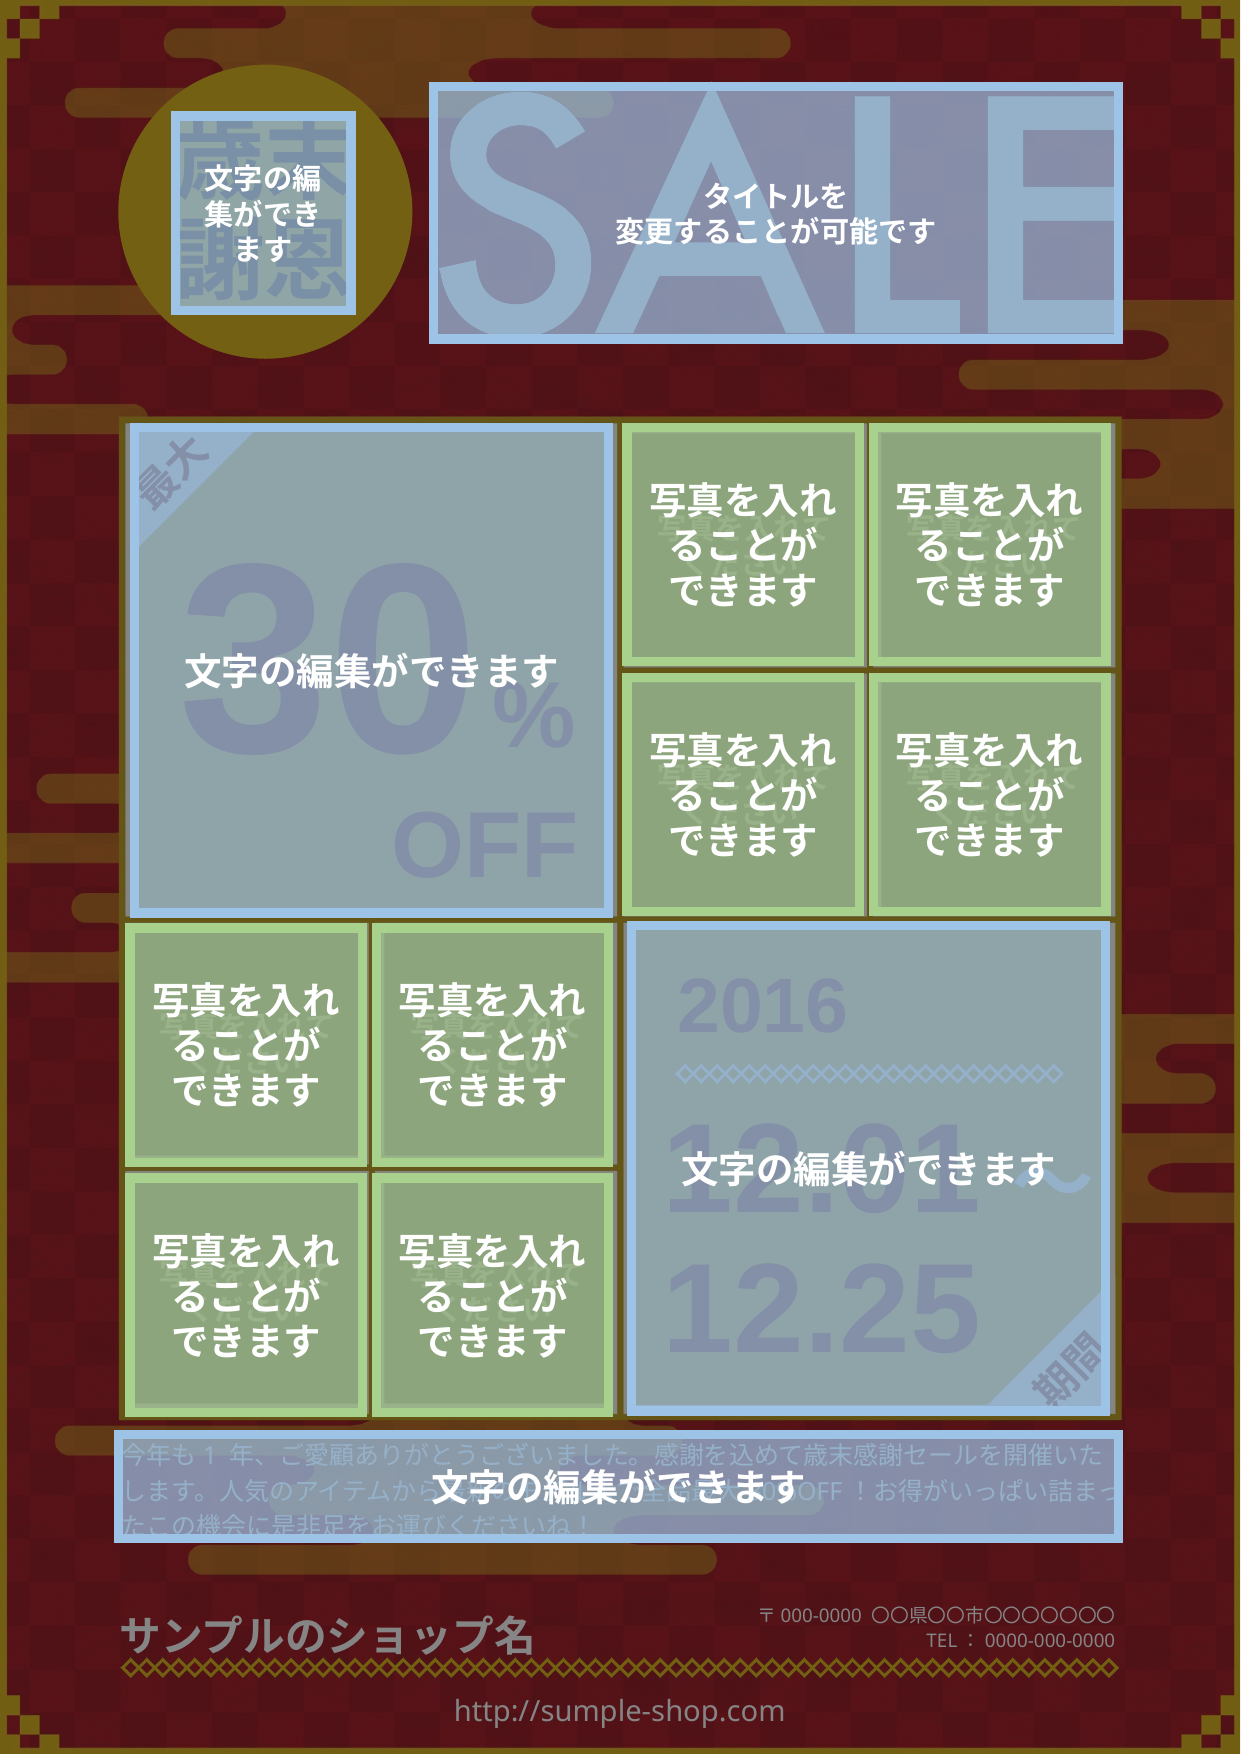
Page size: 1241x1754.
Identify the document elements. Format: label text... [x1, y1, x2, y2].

picture [120, 1657, 1119, 1678]
text_box 写真を入れることが できます [375, 927, 610, 1163]
text_box [0, 0, 1241, 1754]
text_box タイトルを 変更することが可能です [433, 86, 1120, 340]
text_box 写真を入れることが できます [626, 426, 860, 663]
text_box 文字の編集ができます [133, 426, 610, 914]
text_box 写真を入れることが できます [129, 1177, 363, 1413]
text_box 文字の編集ができます [630, 924, 1107, 1412]
picture [674, 1063, 1064, 1084]
text_box 写真を入れることが できます [129, 927, 363, 1163]
picture [439, 81, 1118, 338]
text_box 写真を入れることが できます [375, 1177, 610, 1413]
text_box 文字の編集ができます [117, 1433, 1120, 1540]
text_box 写真を入れることが できます [626, 676, 860, 913]
text_box 写真を入れることが できます [872, 426, 1107, 663]
text_box 写真を入れることが できます [872, 676, 1107, 913]
text_box 文字の編集ができます [174, 115, 352, 312]
